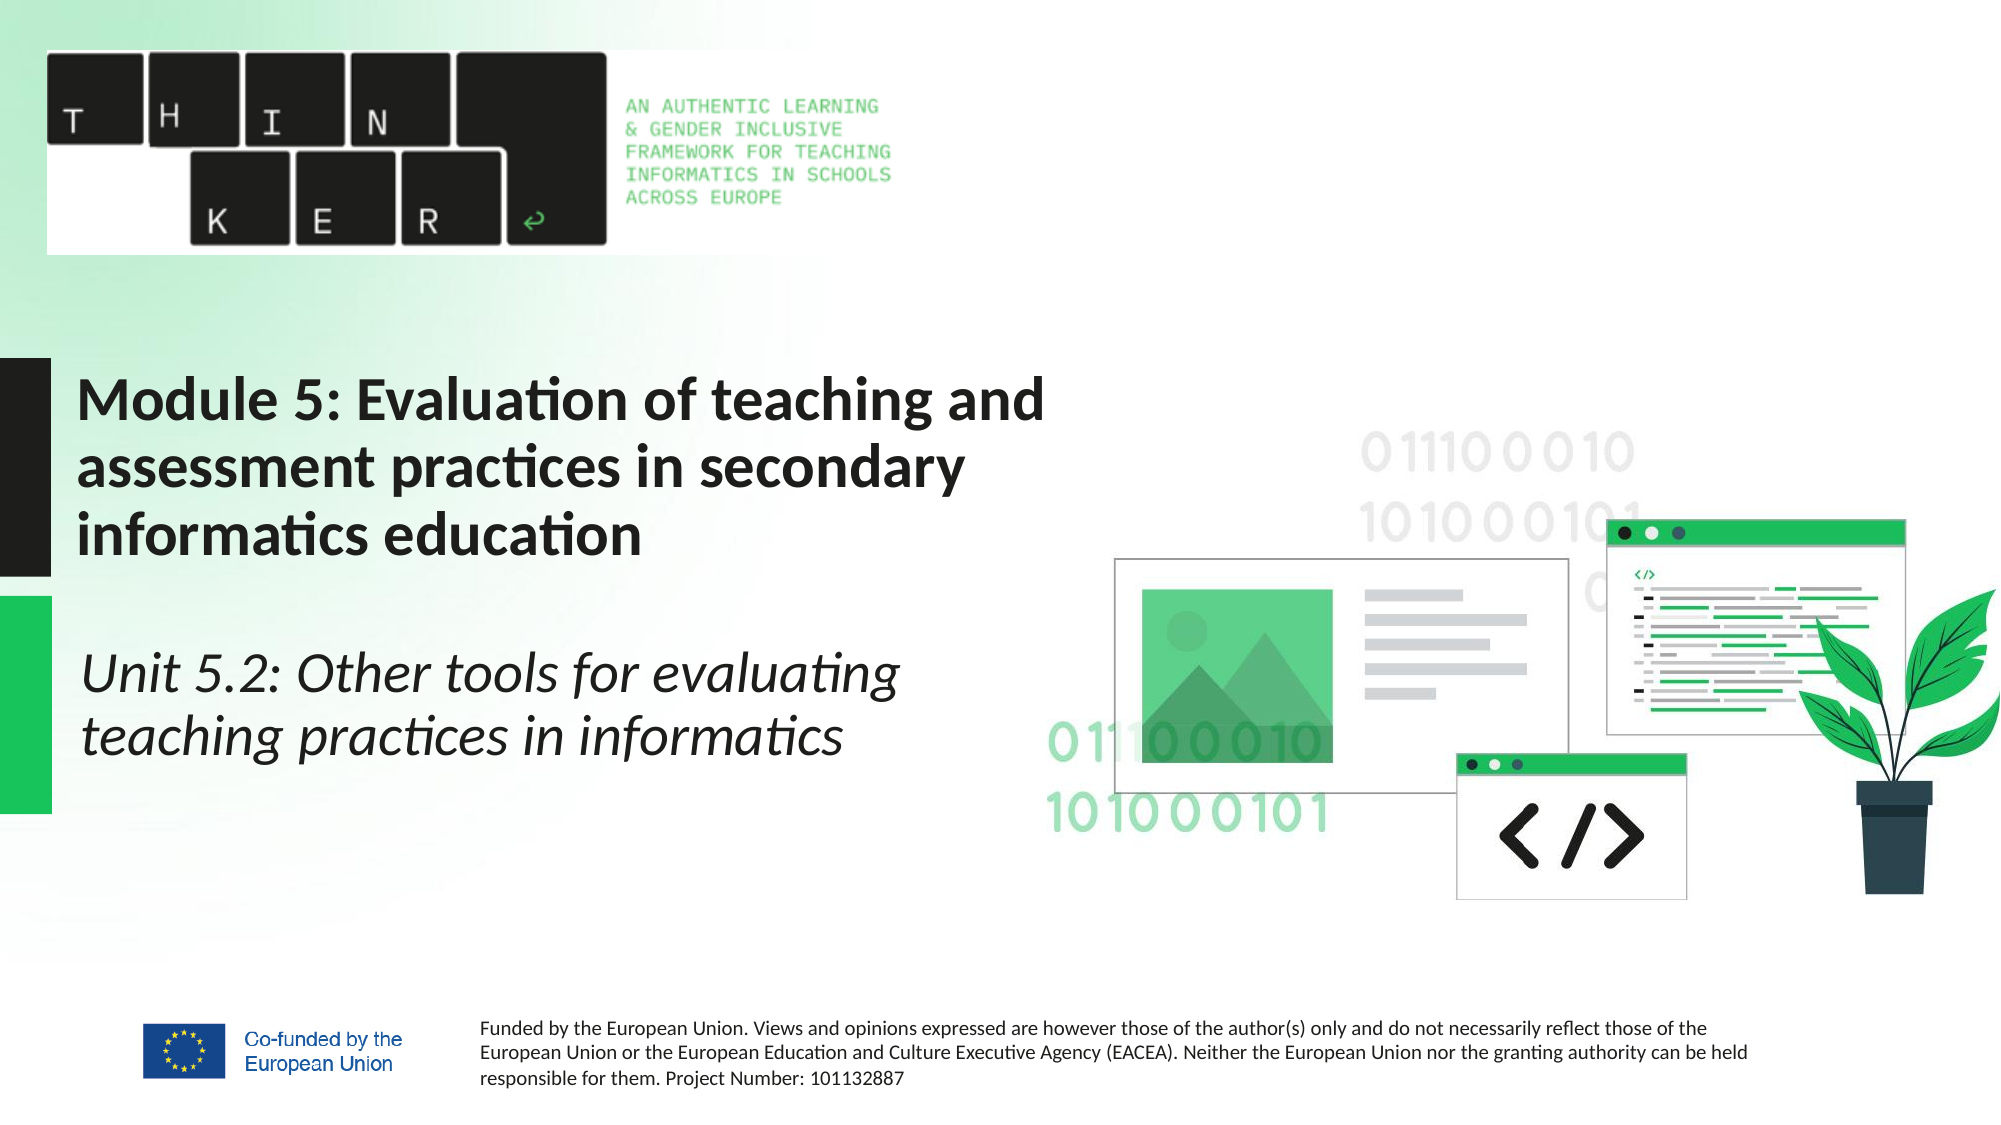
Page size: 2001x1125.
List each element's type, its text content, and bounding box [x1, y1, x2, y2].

picture [1047, 431, 2000, 900]
picture [0, 0, 907, 1125]
title Module 5: Evaluation of teaching and assessment practices in secondary informatics education [61, 358, 1196, 578]
subtitle Unit 5.2: Other tools for evaluating teaching practices in informatics [65, 599, 1197, 812]
